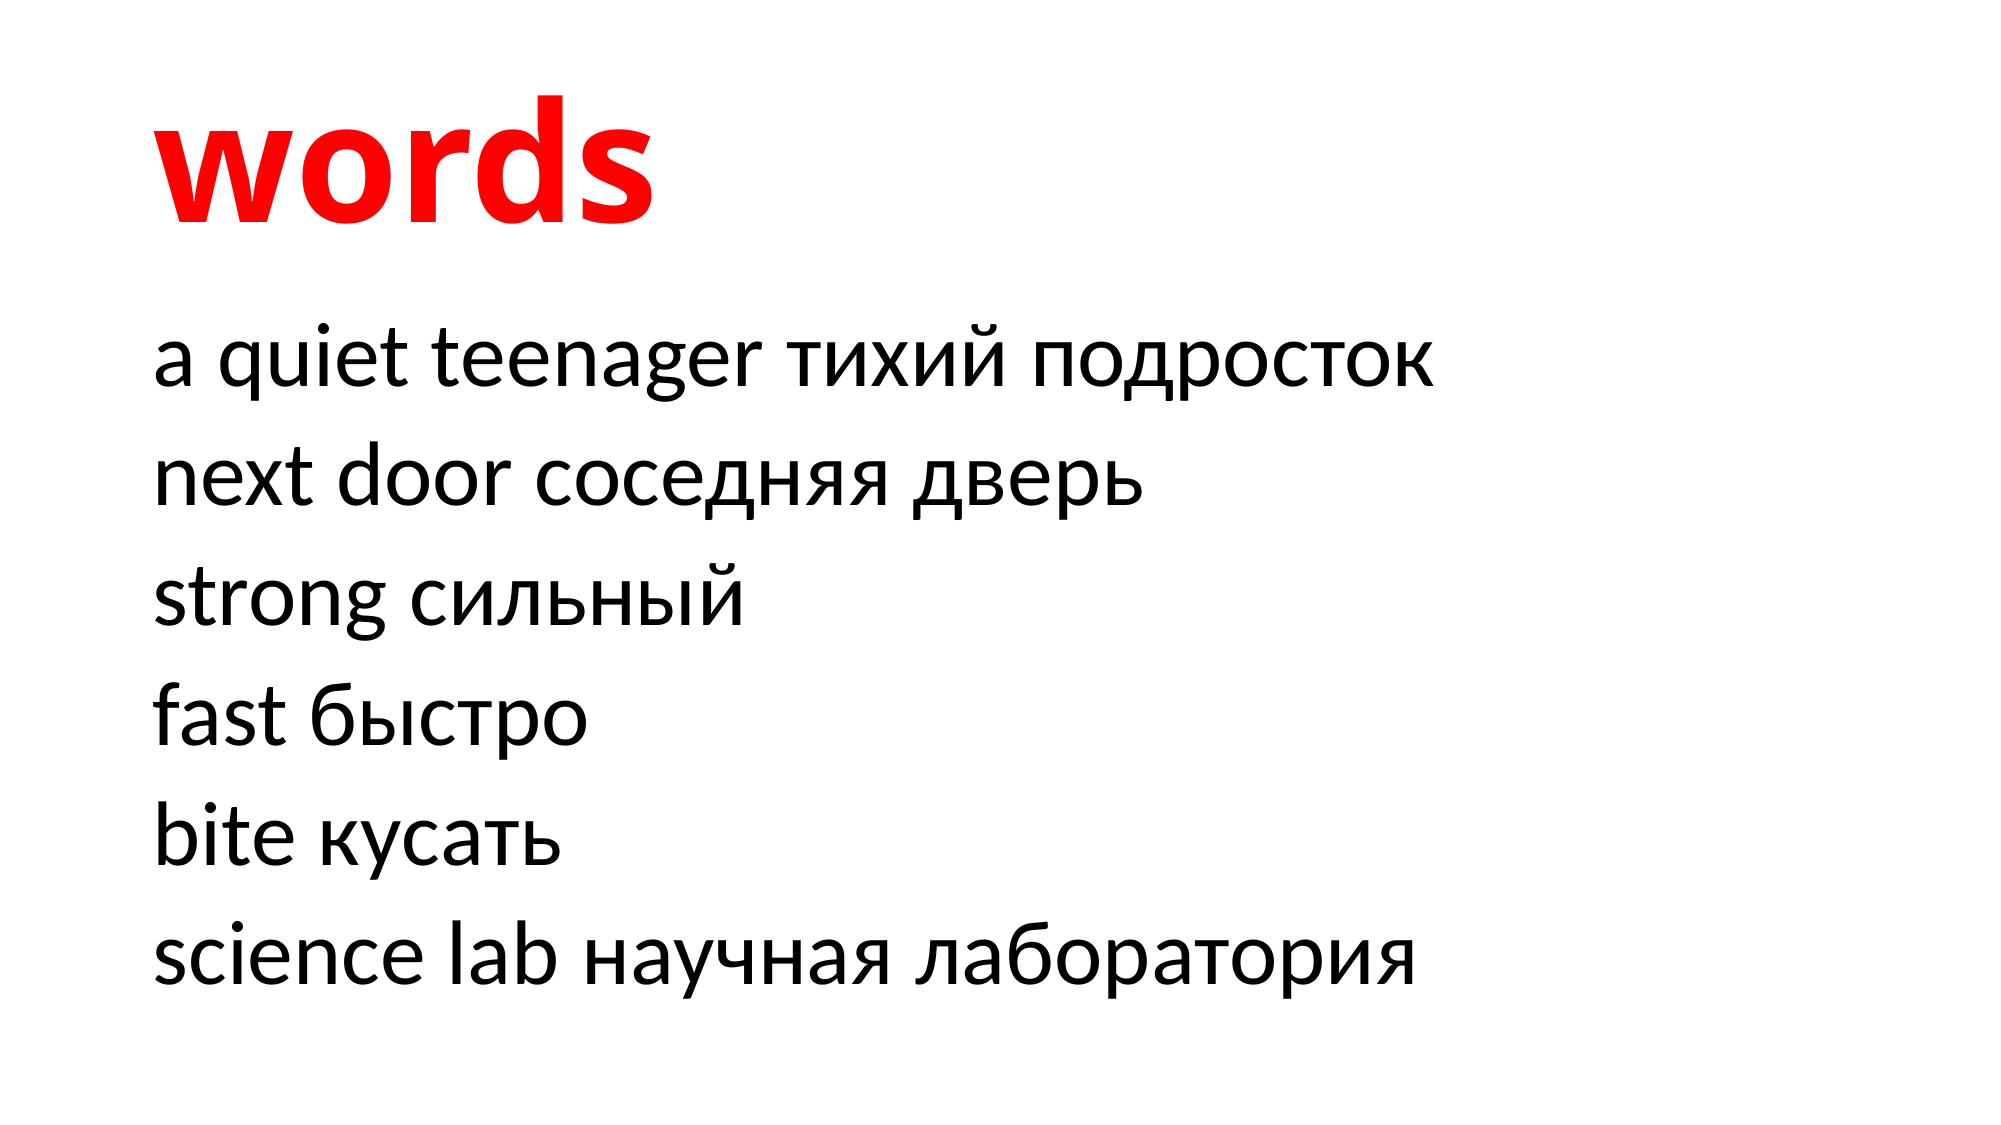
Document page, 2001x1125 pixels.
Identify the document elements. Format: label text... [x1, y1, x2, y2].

title words [137, 59, 1863, 278]
list a quiet teenager тихий подросток next door соседняя дверь strong сильный fast быстро bite кусать science lab научная лаборатория [137, 299, 1863, 1014]
